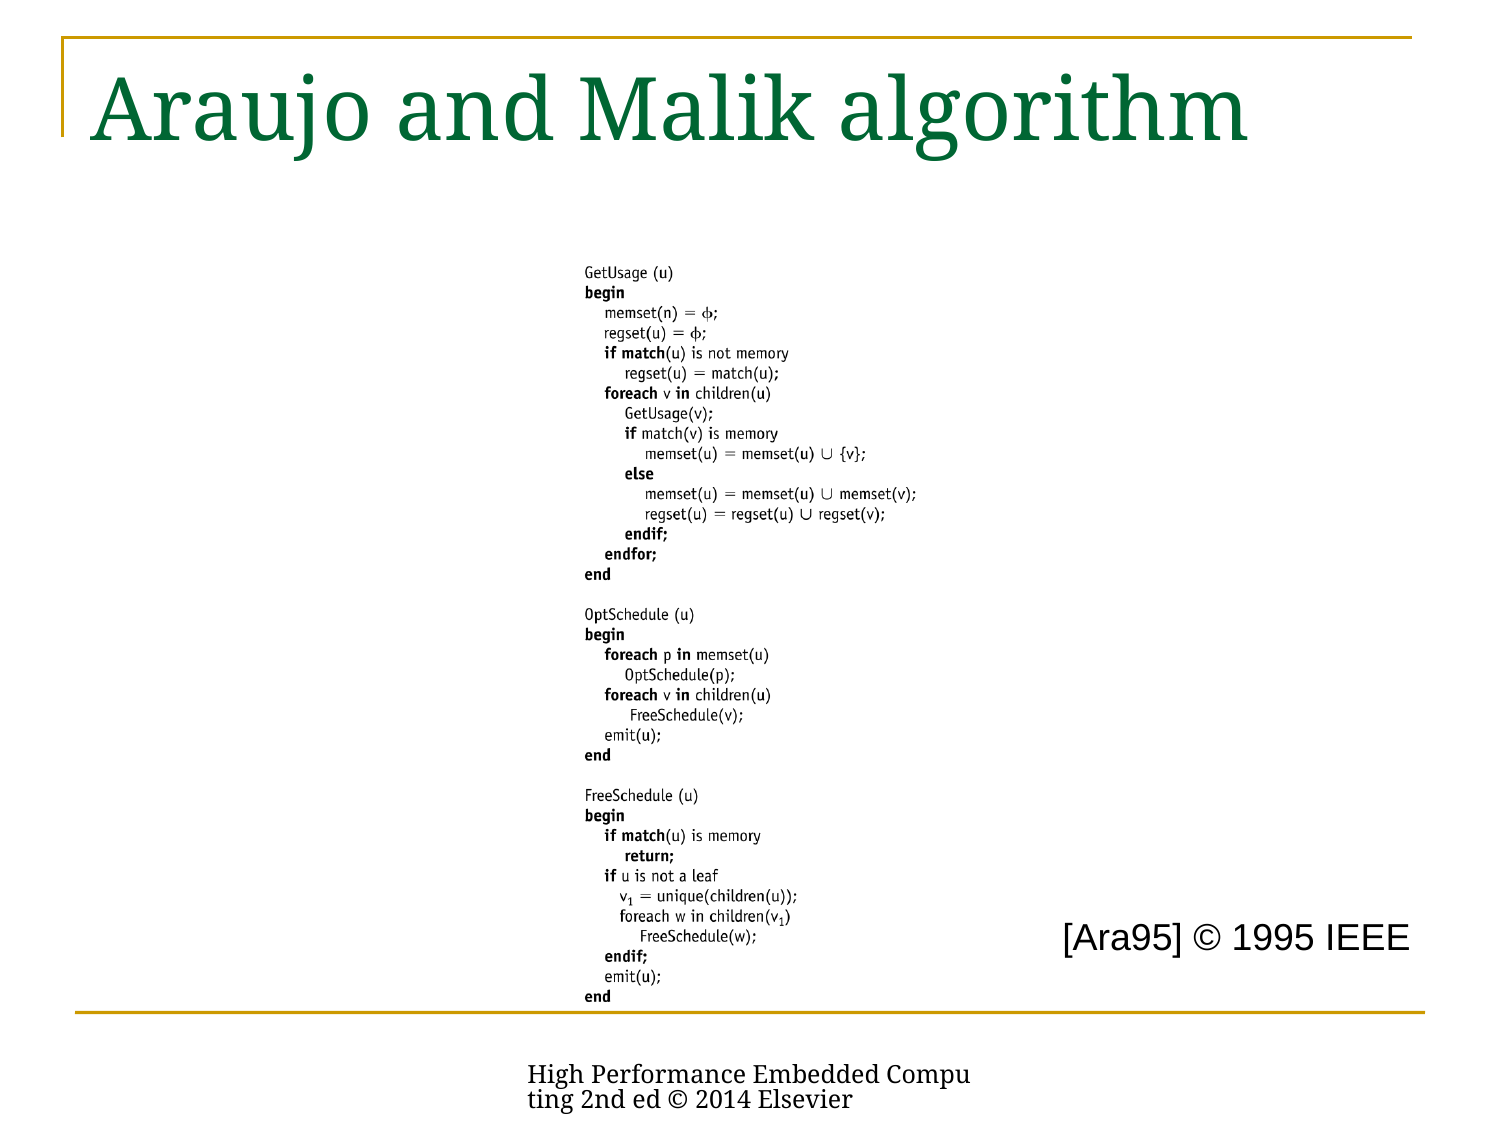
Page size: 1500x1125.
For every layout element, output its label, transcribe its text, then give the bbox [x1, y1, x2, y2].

title Araujo and Malik algorithm [75, 45, 1425, 233]
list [584, 262, 916, 1006]
text_box [Ara95] © 1995 IEEE [1047, 905, 1426, 966]
footer High Performance Embedded Computing 2nd ed © 2014 Elsevier [512, 1025, 988, 1100]
